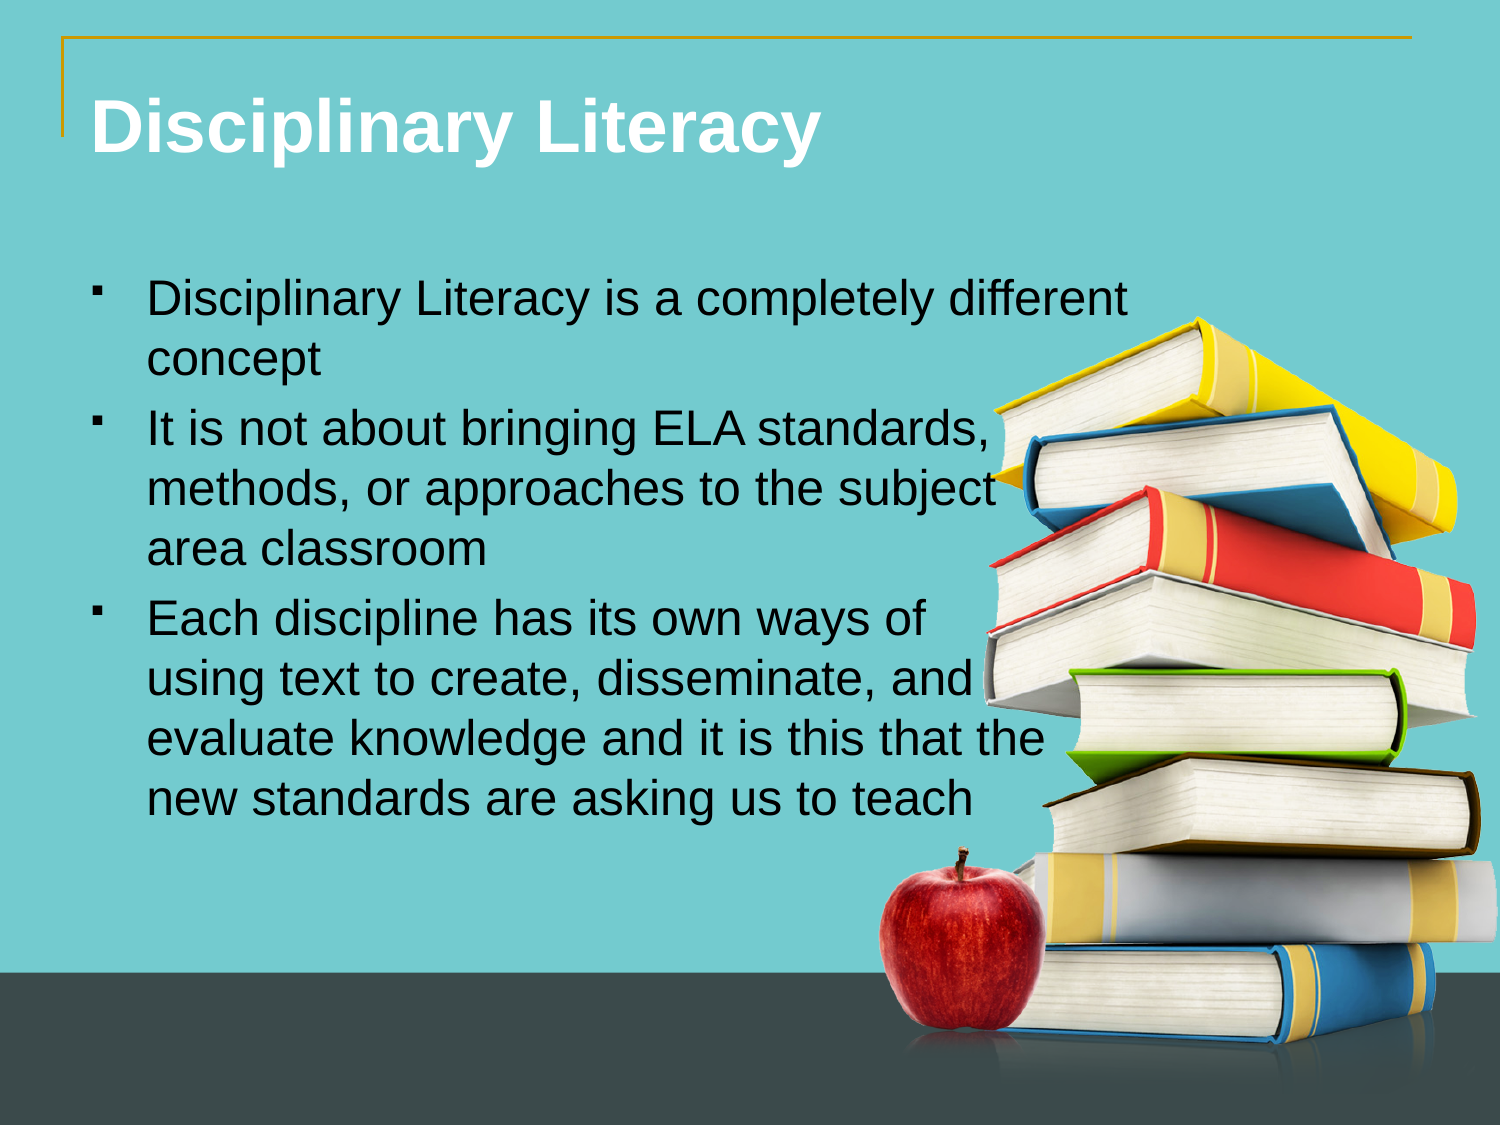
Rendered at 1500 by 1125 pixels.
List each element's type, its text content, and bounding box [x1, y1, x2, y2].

picture [878, 316, 1500, 1094]
list Disciplinary Literacy Disciplinary Literacy is a completely different concept It is not about bringing ELA standards, methods, or approaches to the subject area classroom Each discipline has its own ways of using text to create, disseminate, and evaluate knowledge and it is this that the new standards are asking us to teach [74, 70, 1288, 238]
